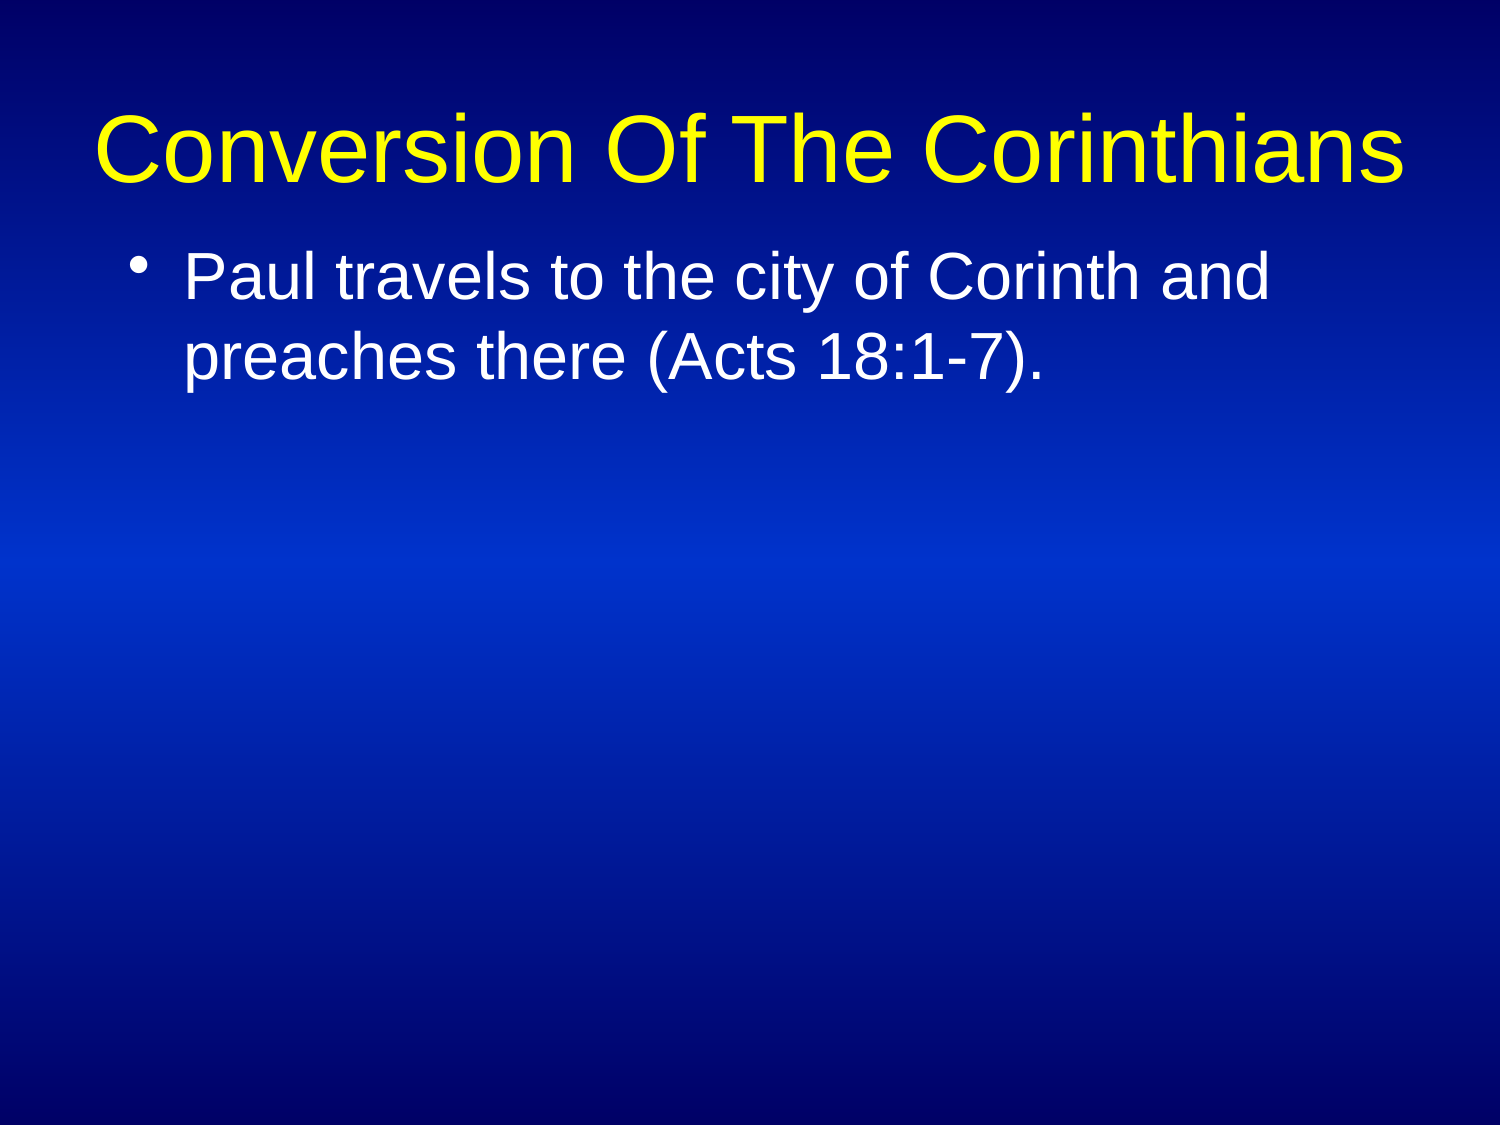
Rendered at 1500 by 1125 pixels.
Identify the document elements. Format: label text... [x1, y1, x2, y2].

list Paul travels to the city of Corinth and preaches there (Acts 18:1-7). [112, 224, 1463, 1013]
title Conversion Of The Corinthians [37, 50, 1463, 238]
